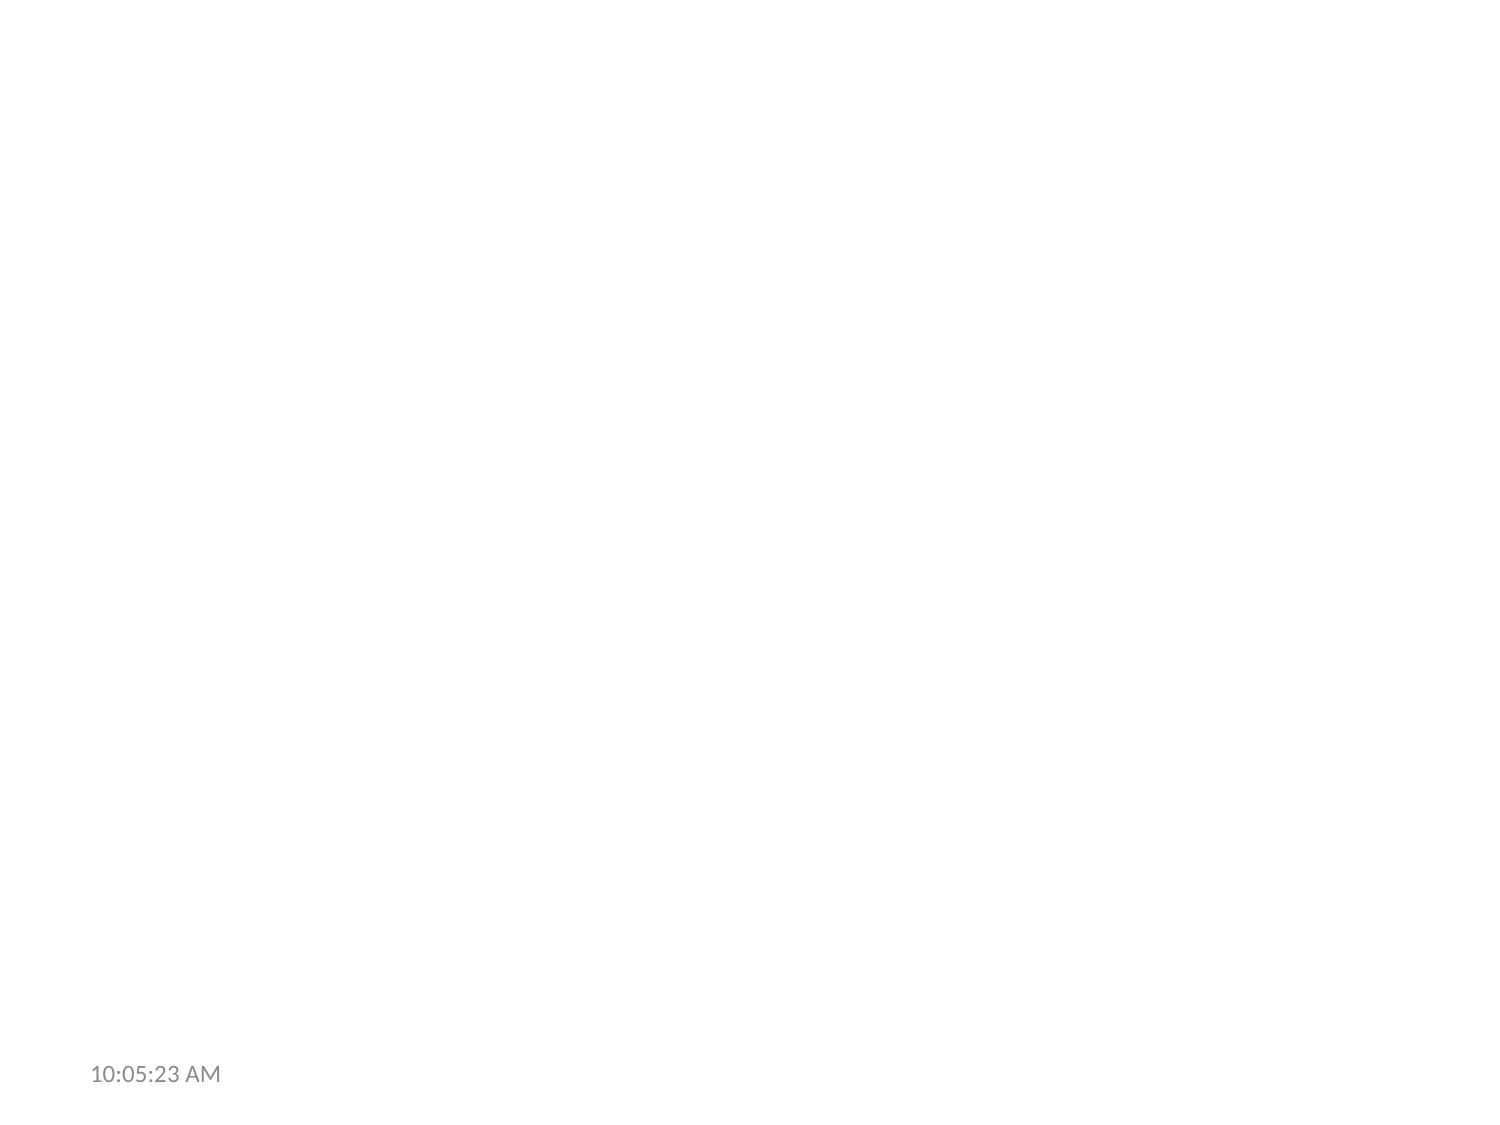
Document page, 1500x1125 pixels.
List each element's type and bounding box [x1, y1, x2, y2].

slide_number [75, 1042, 425, 1103]
